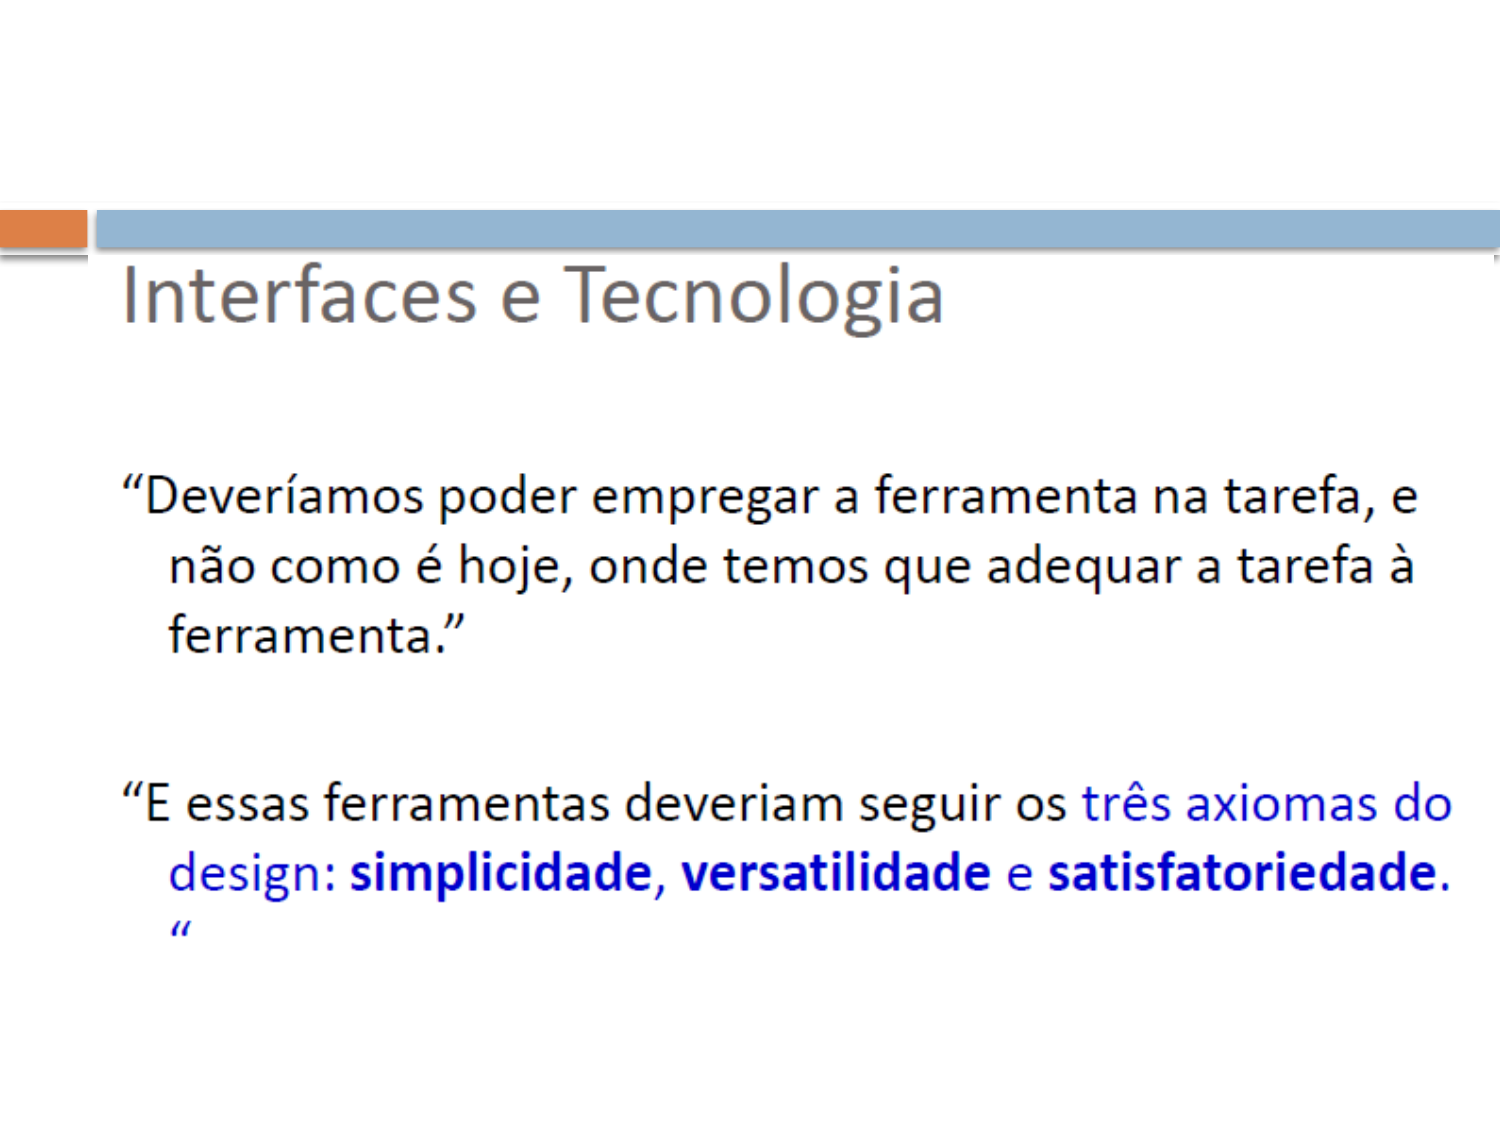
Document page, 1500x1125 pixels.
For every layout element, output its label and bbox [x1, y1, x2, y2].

picture [88, 255, 1495, 977]
